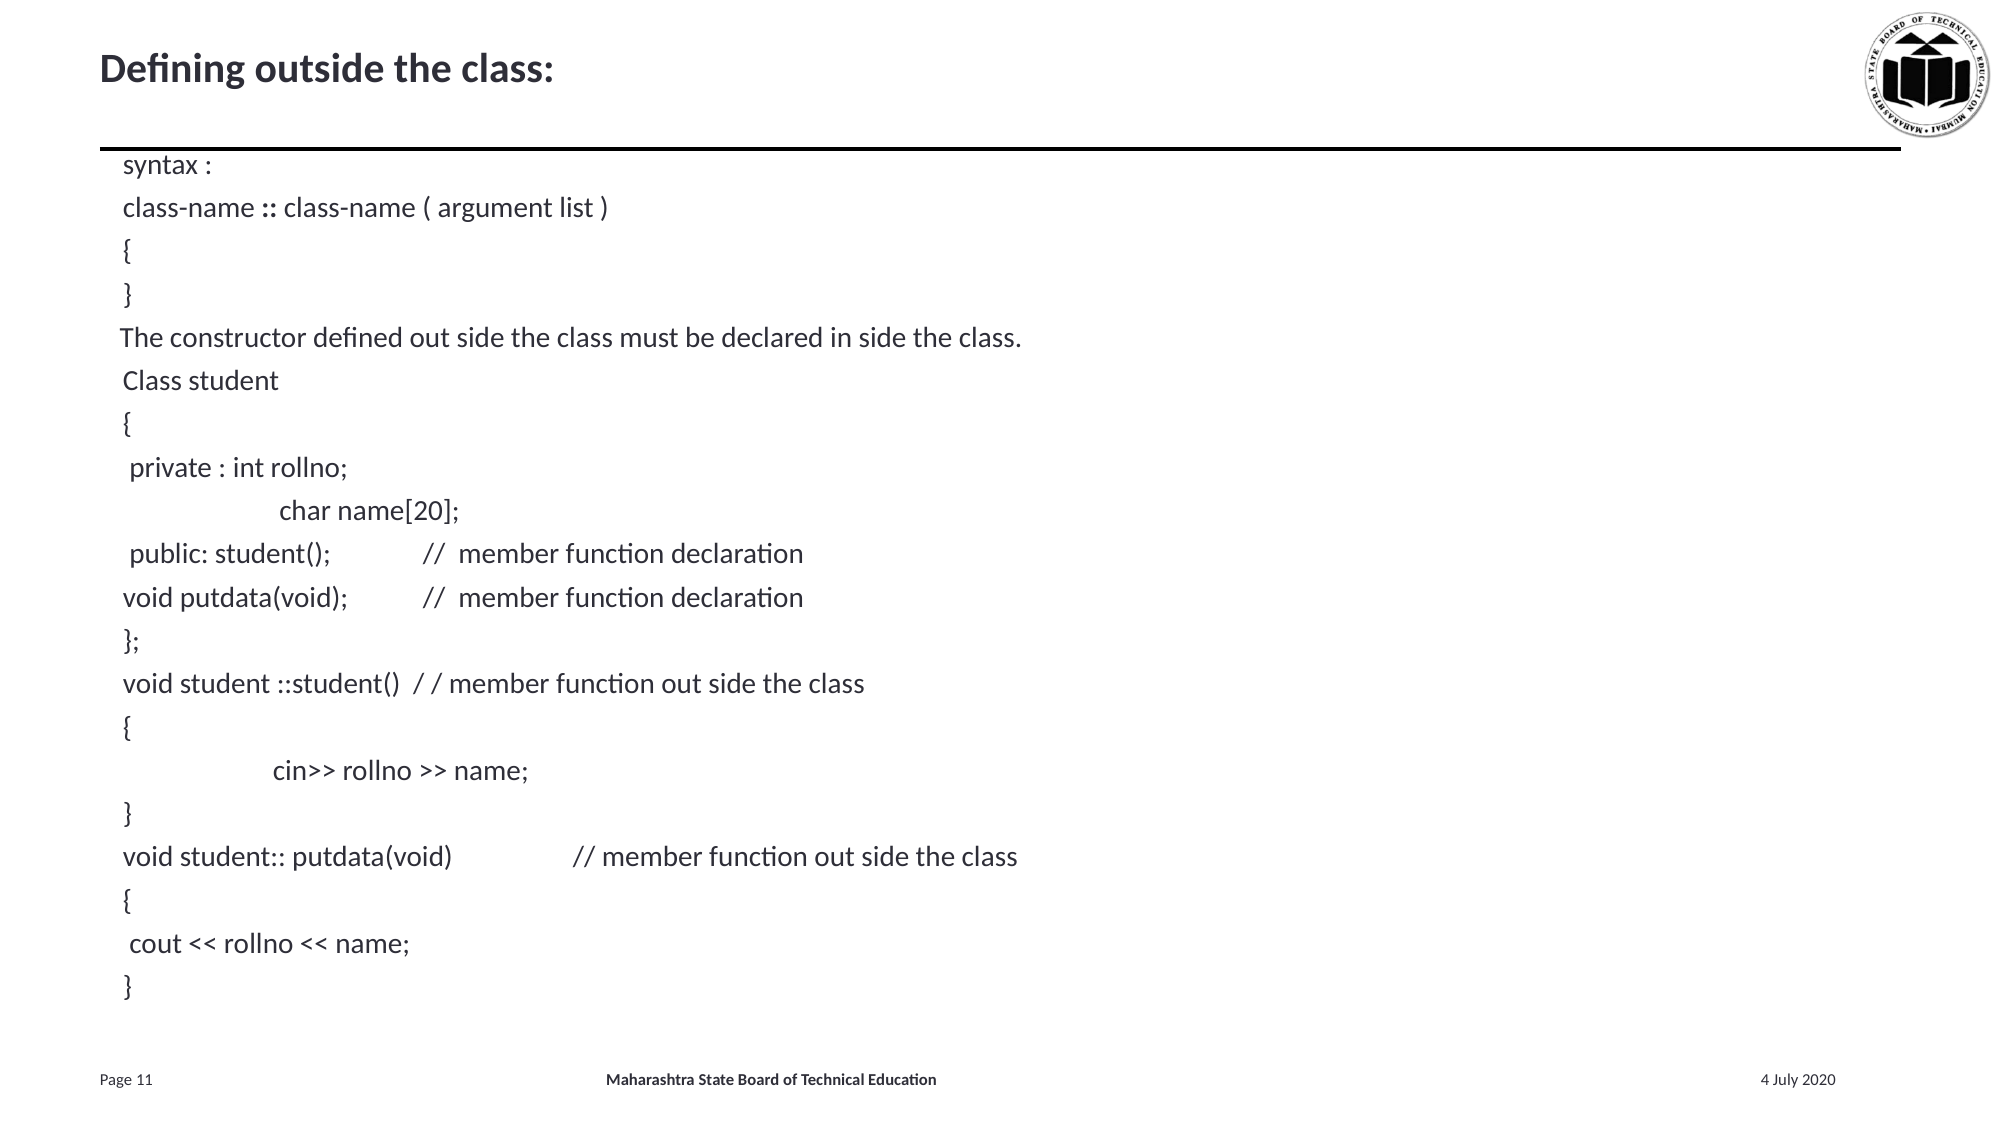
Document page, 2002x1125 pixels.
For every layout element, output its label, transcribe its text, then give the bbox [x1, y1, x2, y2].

title Defining outside the class: [100, 48, 1901, 145]
picture [1852, 0, 2001, 149]
list syntax : class-name :: class-name ( argument list ) { } The constructor defined out side the class must be declared in side the class. Class student { private : int rollno; char name[20]; public: student(); // member function declaration void putdata(void); // member function declaration }; void student ::student() / / member function out side the class { cin>> rollno >> name; } void student:: putdata(void) // member function out side the class { cout << rollno << name; } [100, 145, 1901, 999]
